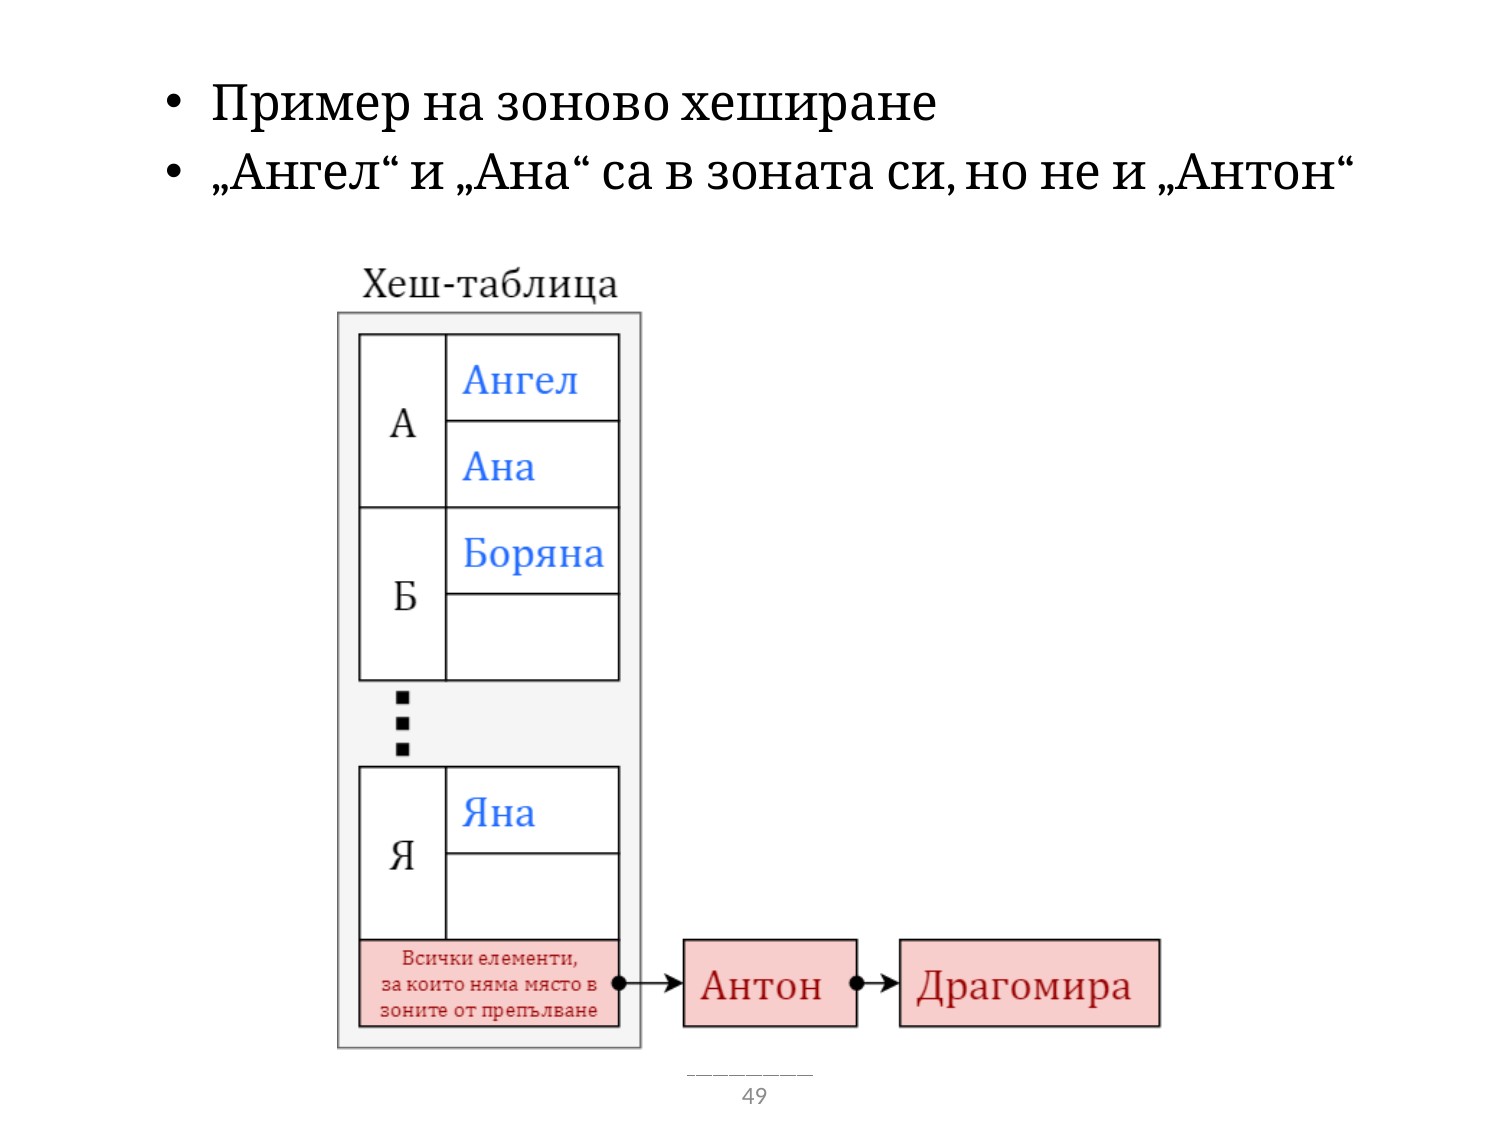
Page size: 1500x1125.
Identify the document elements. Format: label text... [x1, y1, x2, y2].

picture [337, 247, 1163, 1051]
list Пример на зоново хеширане „Ангел“ и „Ана“ са в зоната си, но не и „Антон“ [75, 62, 1450, 1063]
slide_number 49 [579, 1065, 930, 1125]
